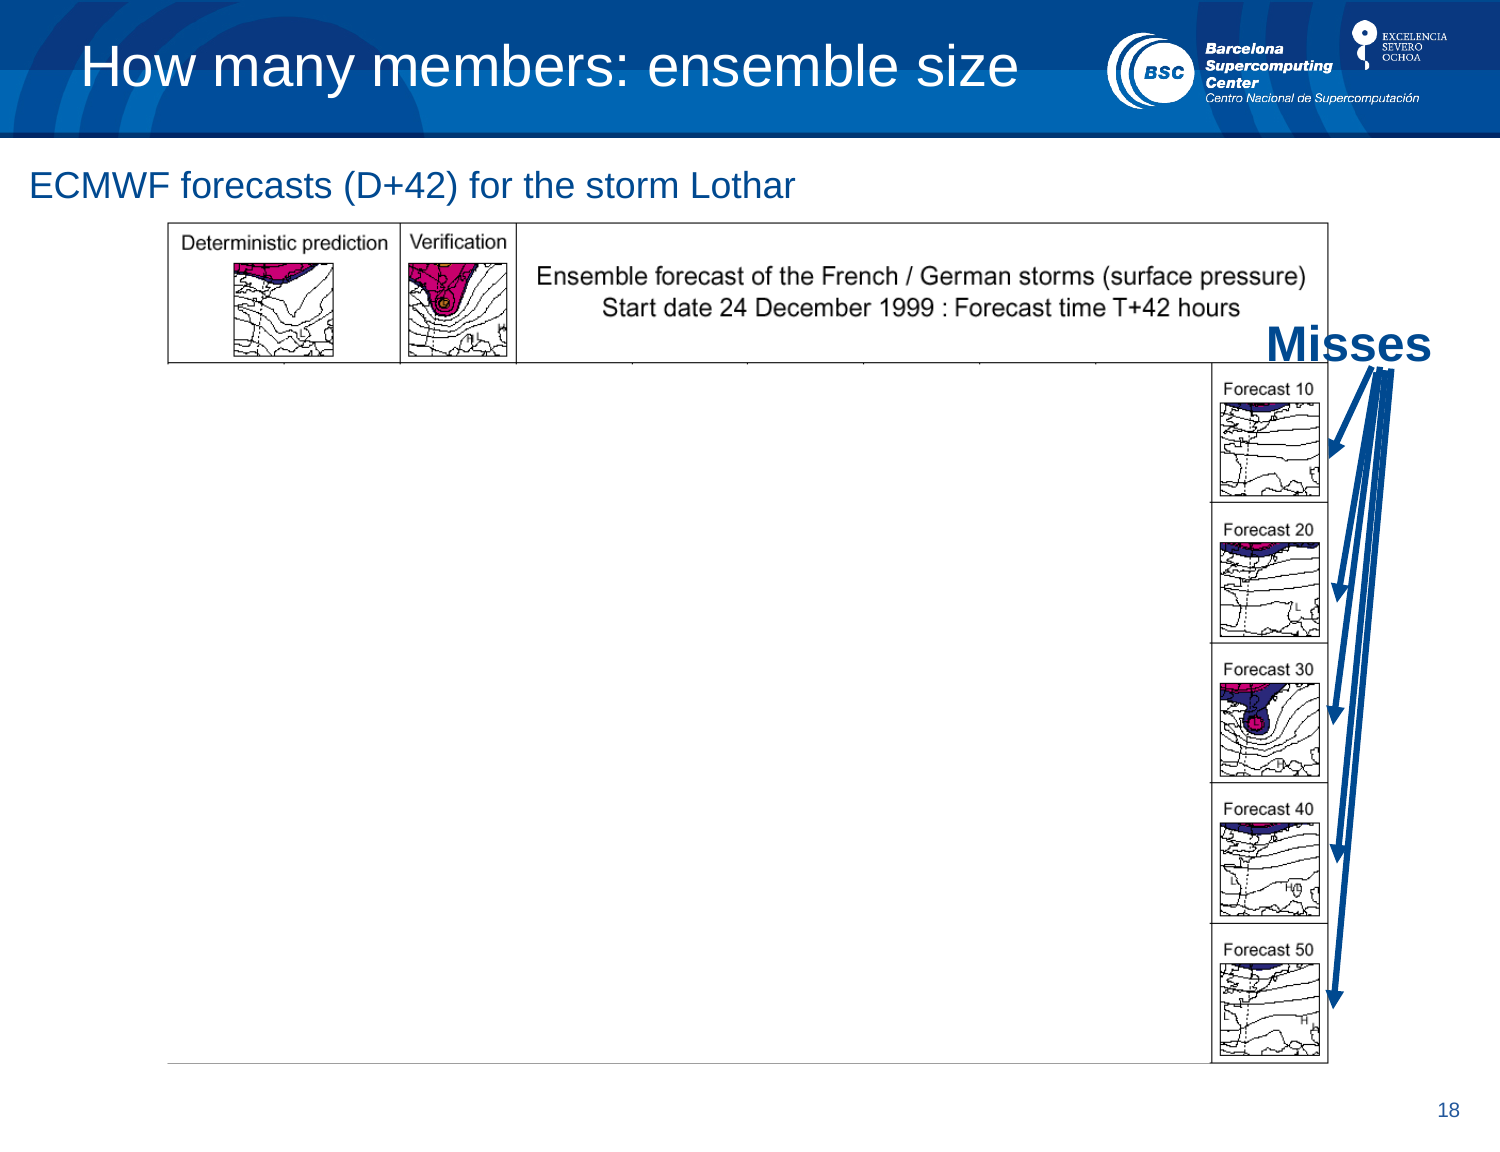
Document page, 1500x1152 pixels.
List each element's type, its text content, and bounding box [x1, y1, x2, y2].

picture [0, 0, 1500, 138]
text_box ECMWF forecasts (D+42) for the storm Lothar [14, 131, 1486, 263]
title How many members: ensemble size [65, 23, 1081, 131]
picture [159, 216, 1337, 1068]
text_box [1250, 303, 1474, 1010]
